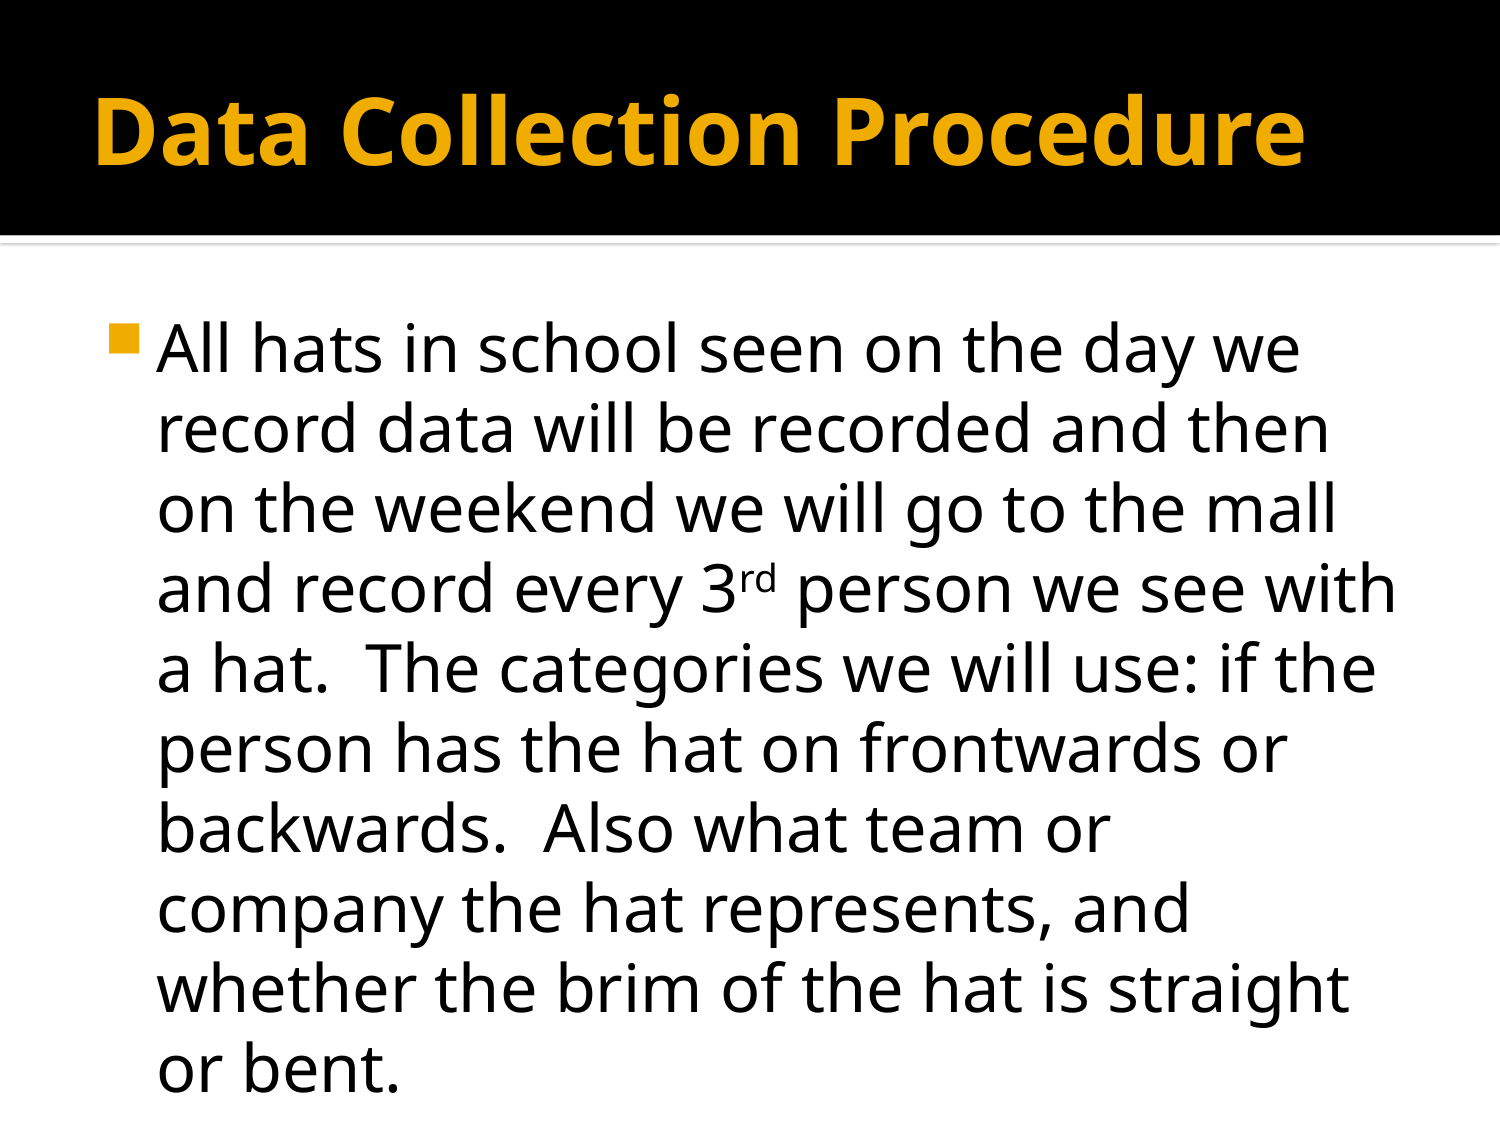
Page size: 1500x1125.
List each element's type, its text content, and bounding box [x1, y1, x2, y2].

list All hats in school seen on the day we record data will be recorded and then on the weekend we will go to the mall and record every 3rd person we see with a hat. The categories we will use: if the person has the hat on frontwards or backwards. Also what team or company the hat represents, and whether the brim of the hat is straight or bent. [75, 291, 1425, 1050]
title Data Collection Procedure [75, 25, 1425, 231]
